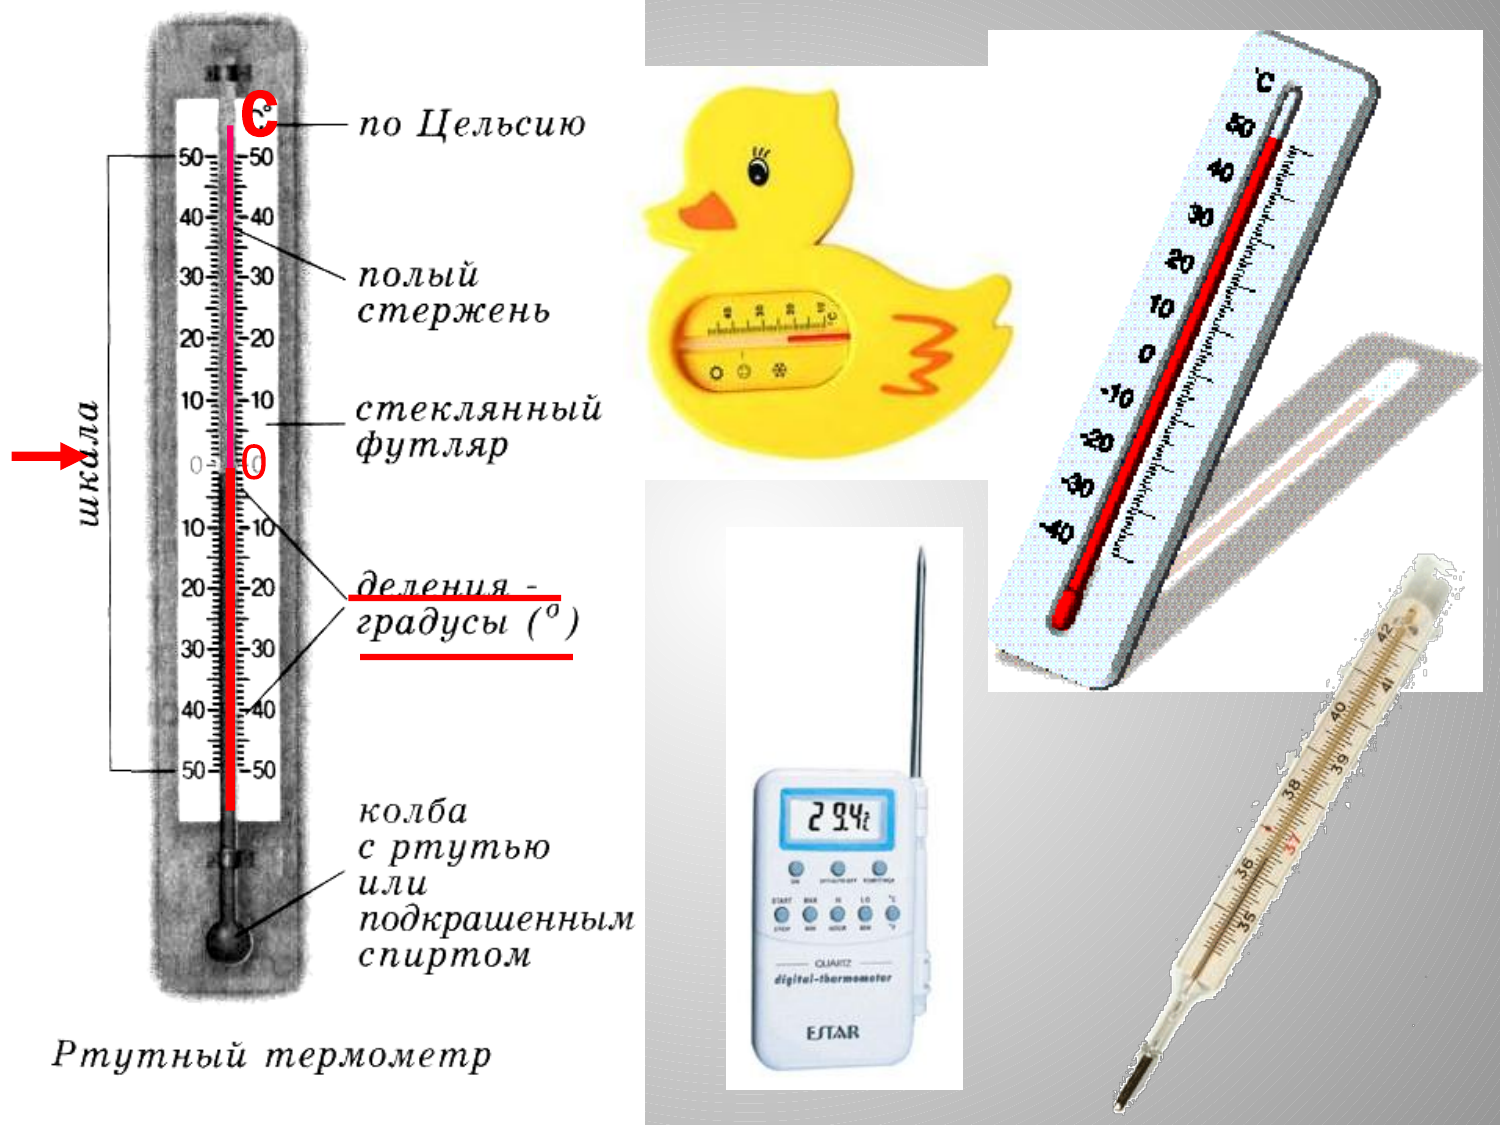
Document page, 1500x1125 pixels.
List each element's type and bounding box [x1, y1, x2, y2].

text_box [0, 0, 1483, 1125]
text_box [348, 597, 574, 658]
